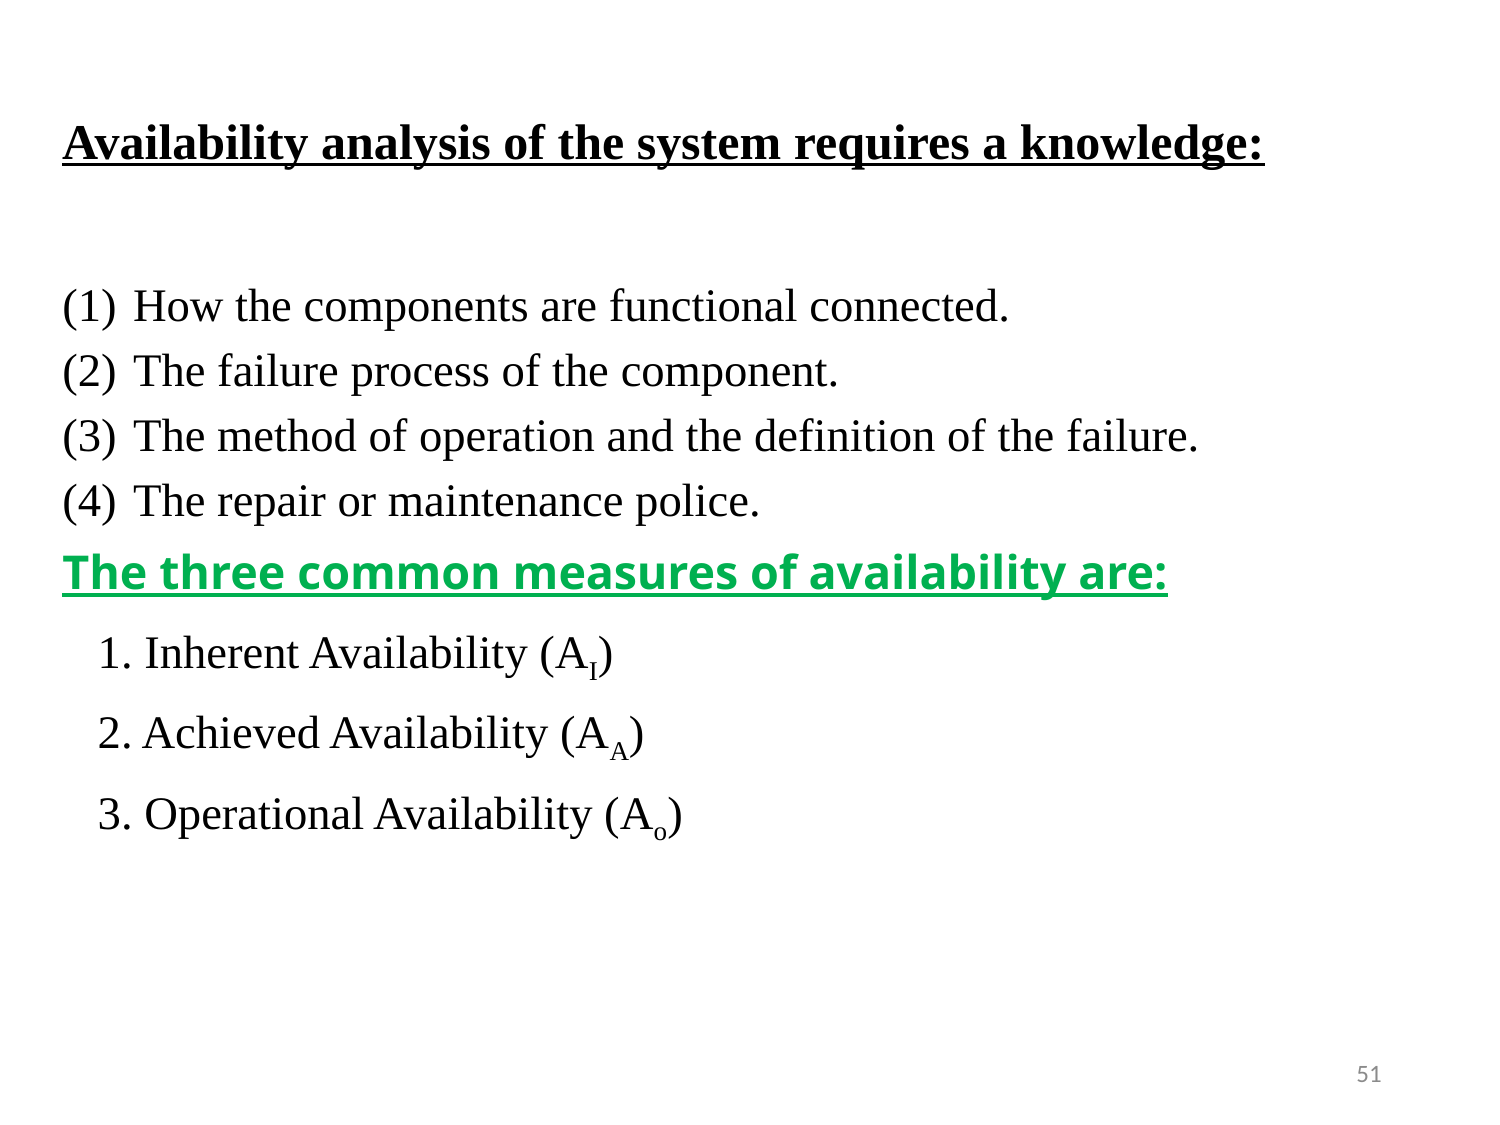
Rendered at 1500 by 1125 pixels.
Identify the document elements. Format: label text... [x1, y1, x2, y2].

text_box Availability analysis of the system requires a knowledge: [47, 102, 1457, 178]
list How the components are functional connected. The failure process of the component. The method of operation and the definition of the failure. The repair or maintenance police. The three common measures of availability are: 1. Inherent Availability (AI) 2. Achieved Availability (AA) 3. Operational Availability (Ao) [47, 267, 1385, 850]
slide_number 51 [1059, 1042, 1397, 1103]
